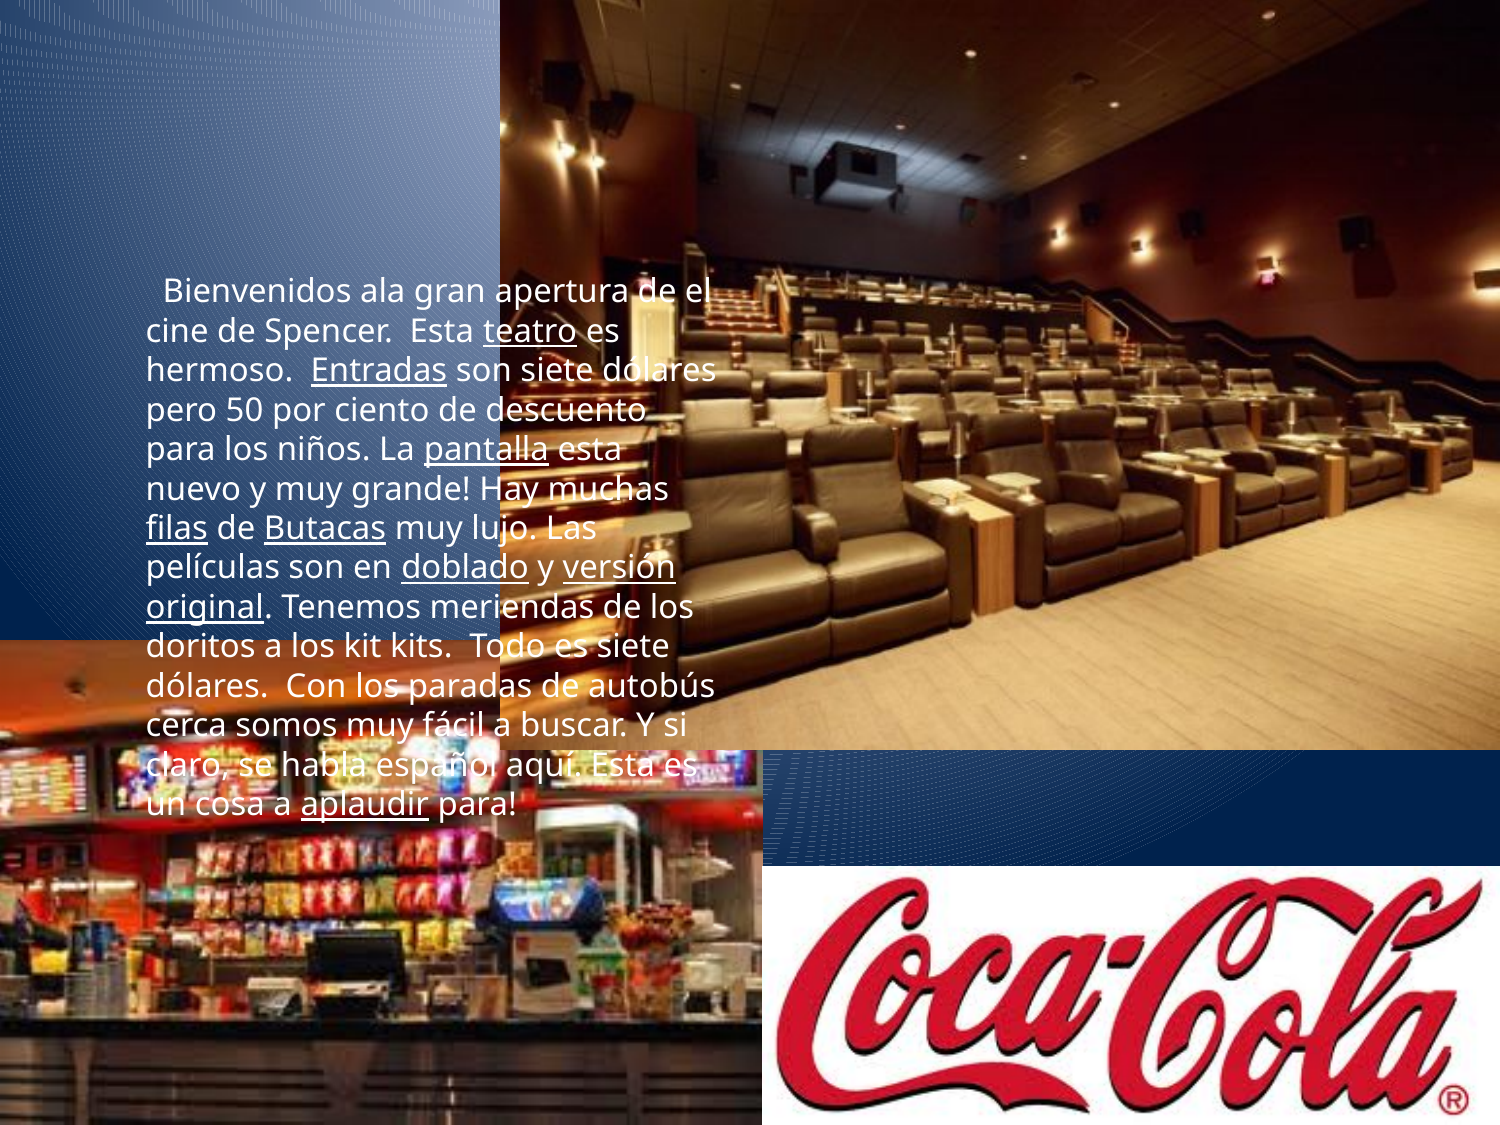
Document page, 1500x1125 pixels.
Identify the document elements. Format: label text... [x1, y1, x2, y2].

list Bienvenidos ala gran apertura de el cine de Spencer. Esta teatro es hermoso. Entradas son siete dólares pero 50 por ciento de descuento para los niños. La pantalla esta nuevo y muy grande! Hay muchas filas de Butacas muy lujo. Las películas son en doblado y versión original. Tenemos meriendas de los doritos a los kit kits. Todo es siete dólares. Con los paradas de autobús cerca somos muy fácil a buscar. Y si claro, se habla español aquí. Esta es un cosa a aplaudir para! [75, 262, 494, 639]
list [762, 866, 1500, 1125]
picture [0, 0, 1500, 1125]
